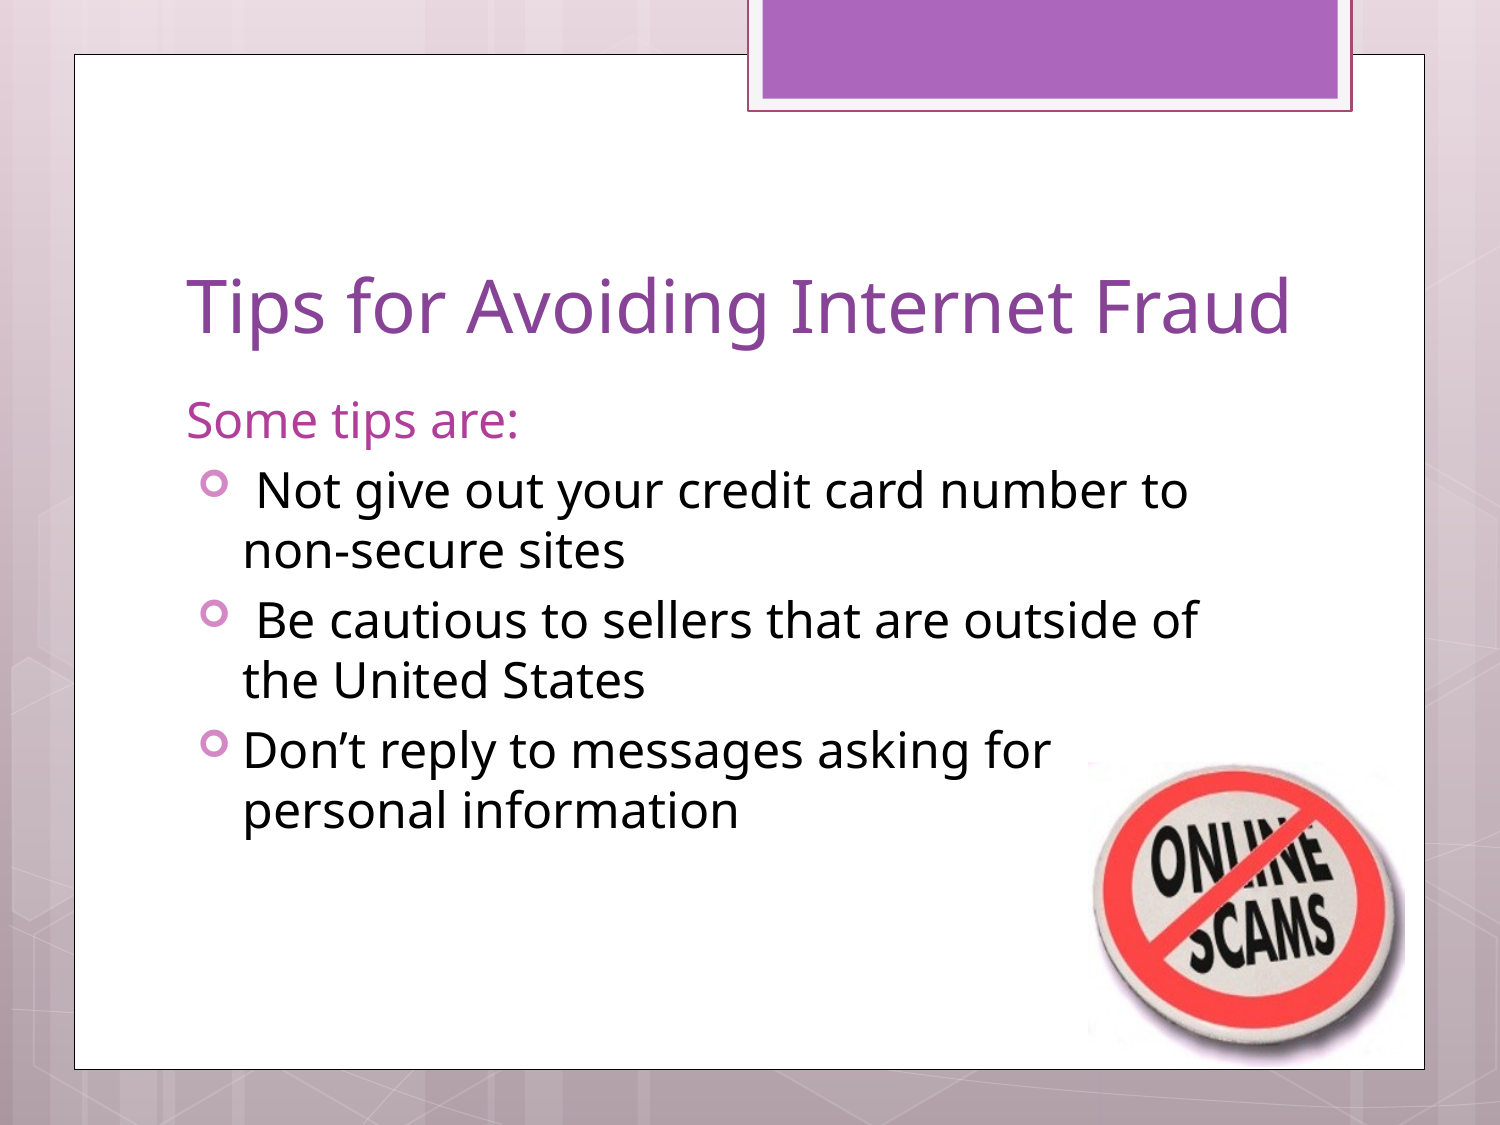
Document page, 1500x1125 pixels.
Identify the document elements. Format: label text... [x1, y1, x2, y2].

title Tips for Avoiding Internet Fraud [171, 168, 1324, 357]
list Some tips are: Not give out your credit card number to non-secure sites Be cautious to sellers that are outside of the United States Don’t reply to messages asking for personal information [171, 381, 1283, 957]
picture [1088, 762, 1406, 1068]
